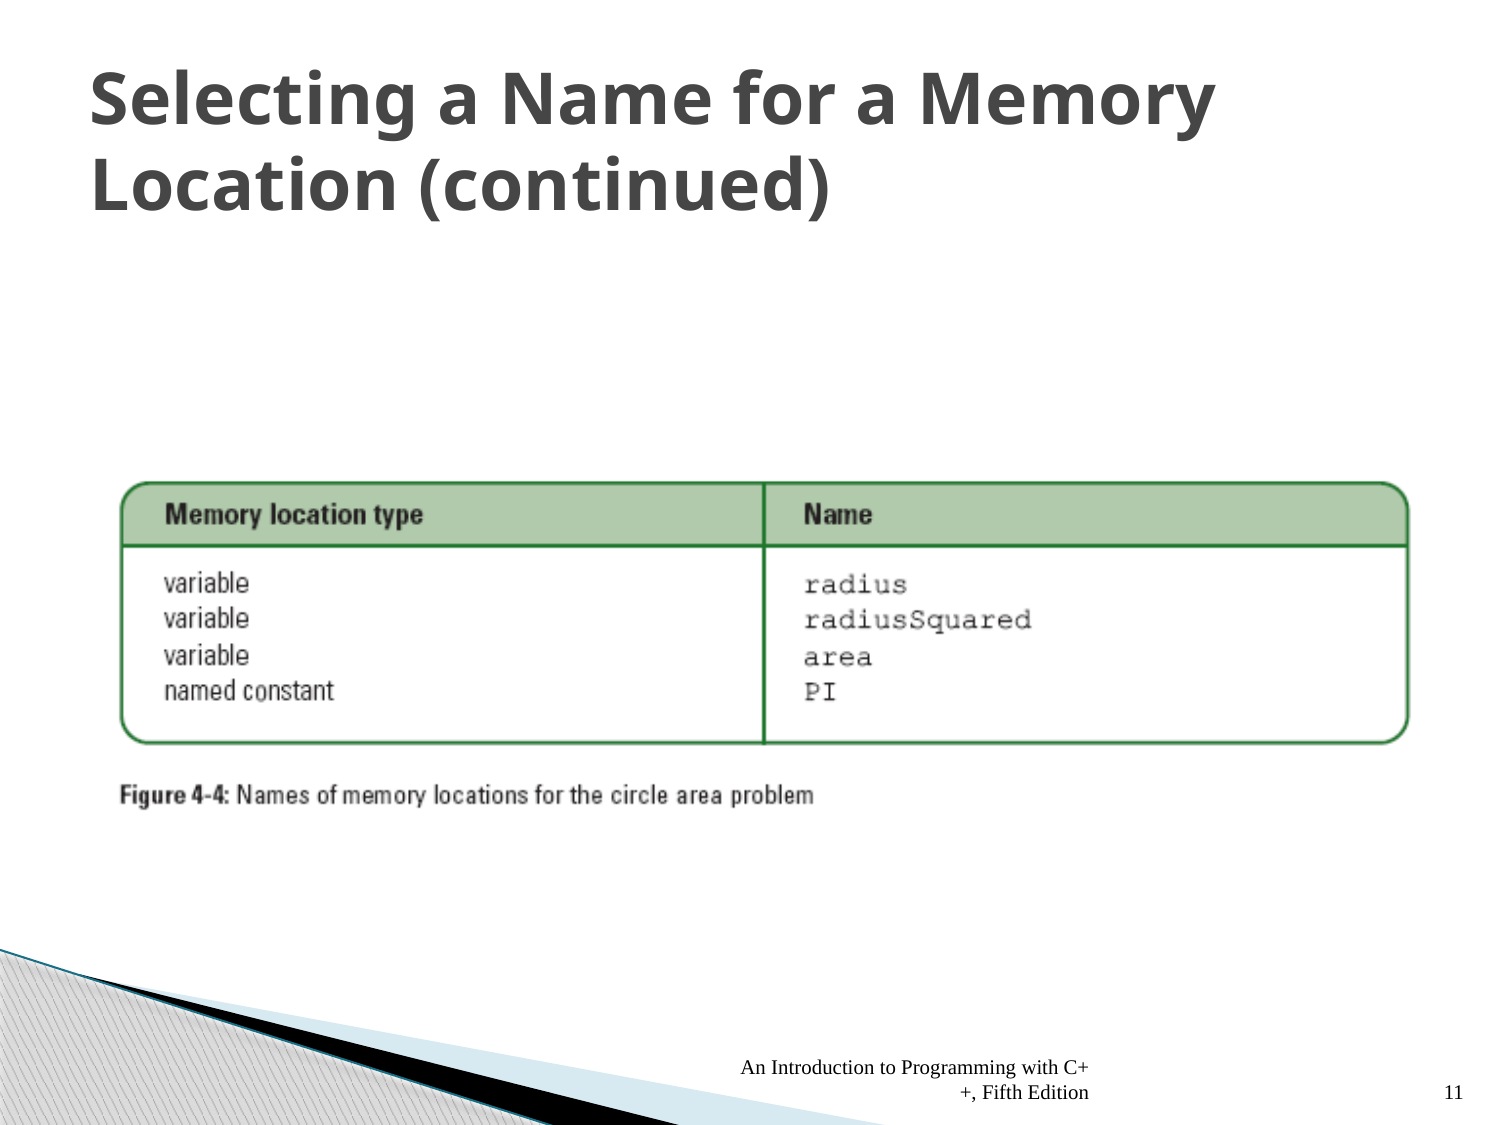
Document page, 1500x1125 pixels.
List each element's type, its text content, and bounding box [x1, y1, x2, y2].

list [112, 474, 1413, 817]
footer An Introduction to Programming with C++, Fifth Edition [718, 1051, 1105, 1112]
slide_number 11 [1418, 1051, 1479, 1112]
title Selecting a Name for a Memory Location (continued) [75, 45, 1425, 233]
